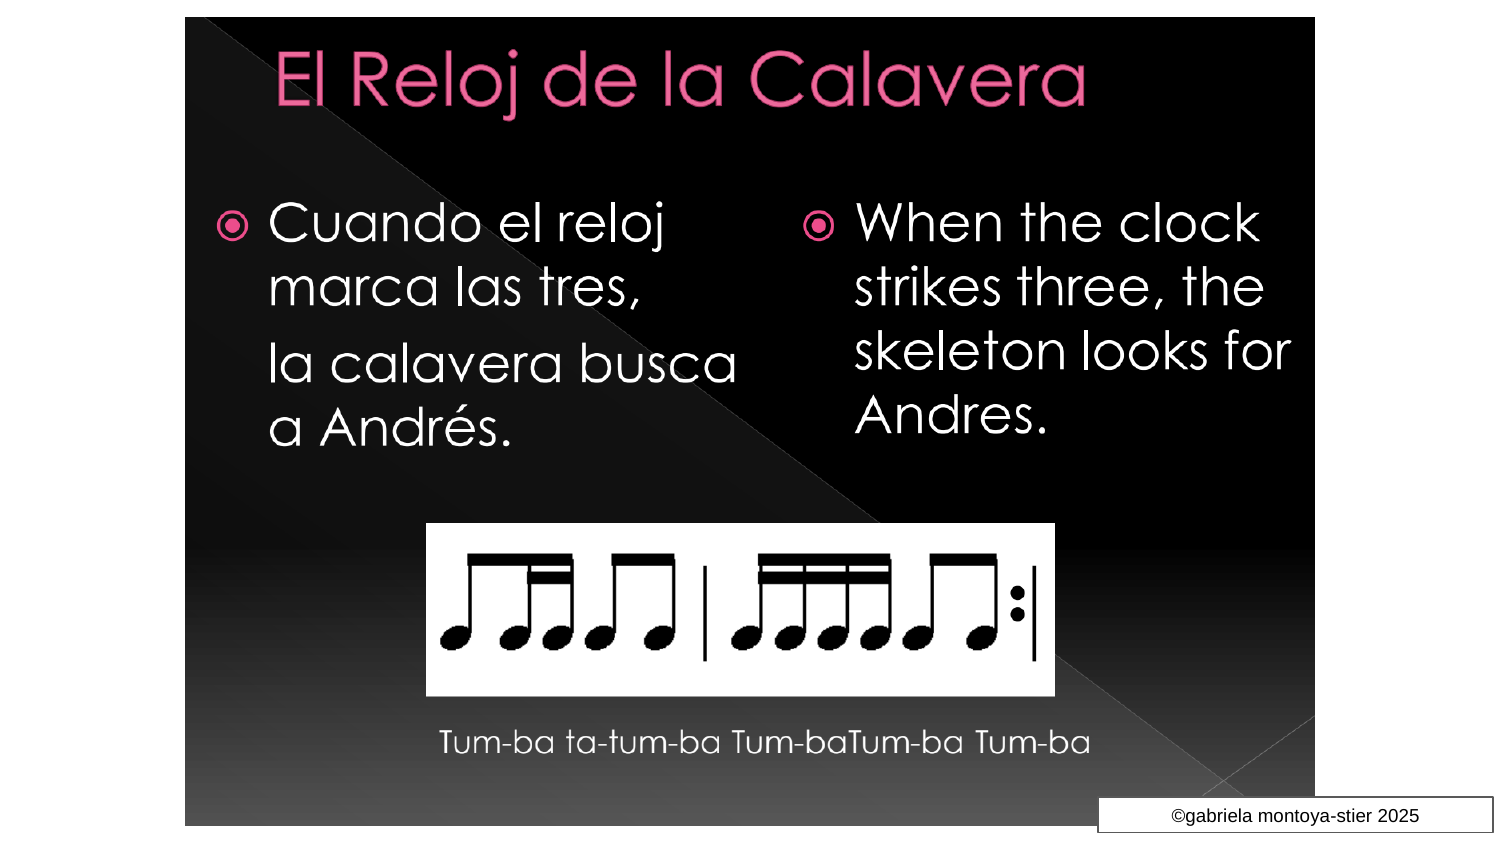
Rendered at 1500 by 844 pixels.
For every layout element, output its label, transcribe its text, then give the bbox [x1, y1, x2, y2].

picture [184, 17, 1316, 827]
text_box ©gabriela montoya-stier 2025 [1315, 796, 1494, 833]
